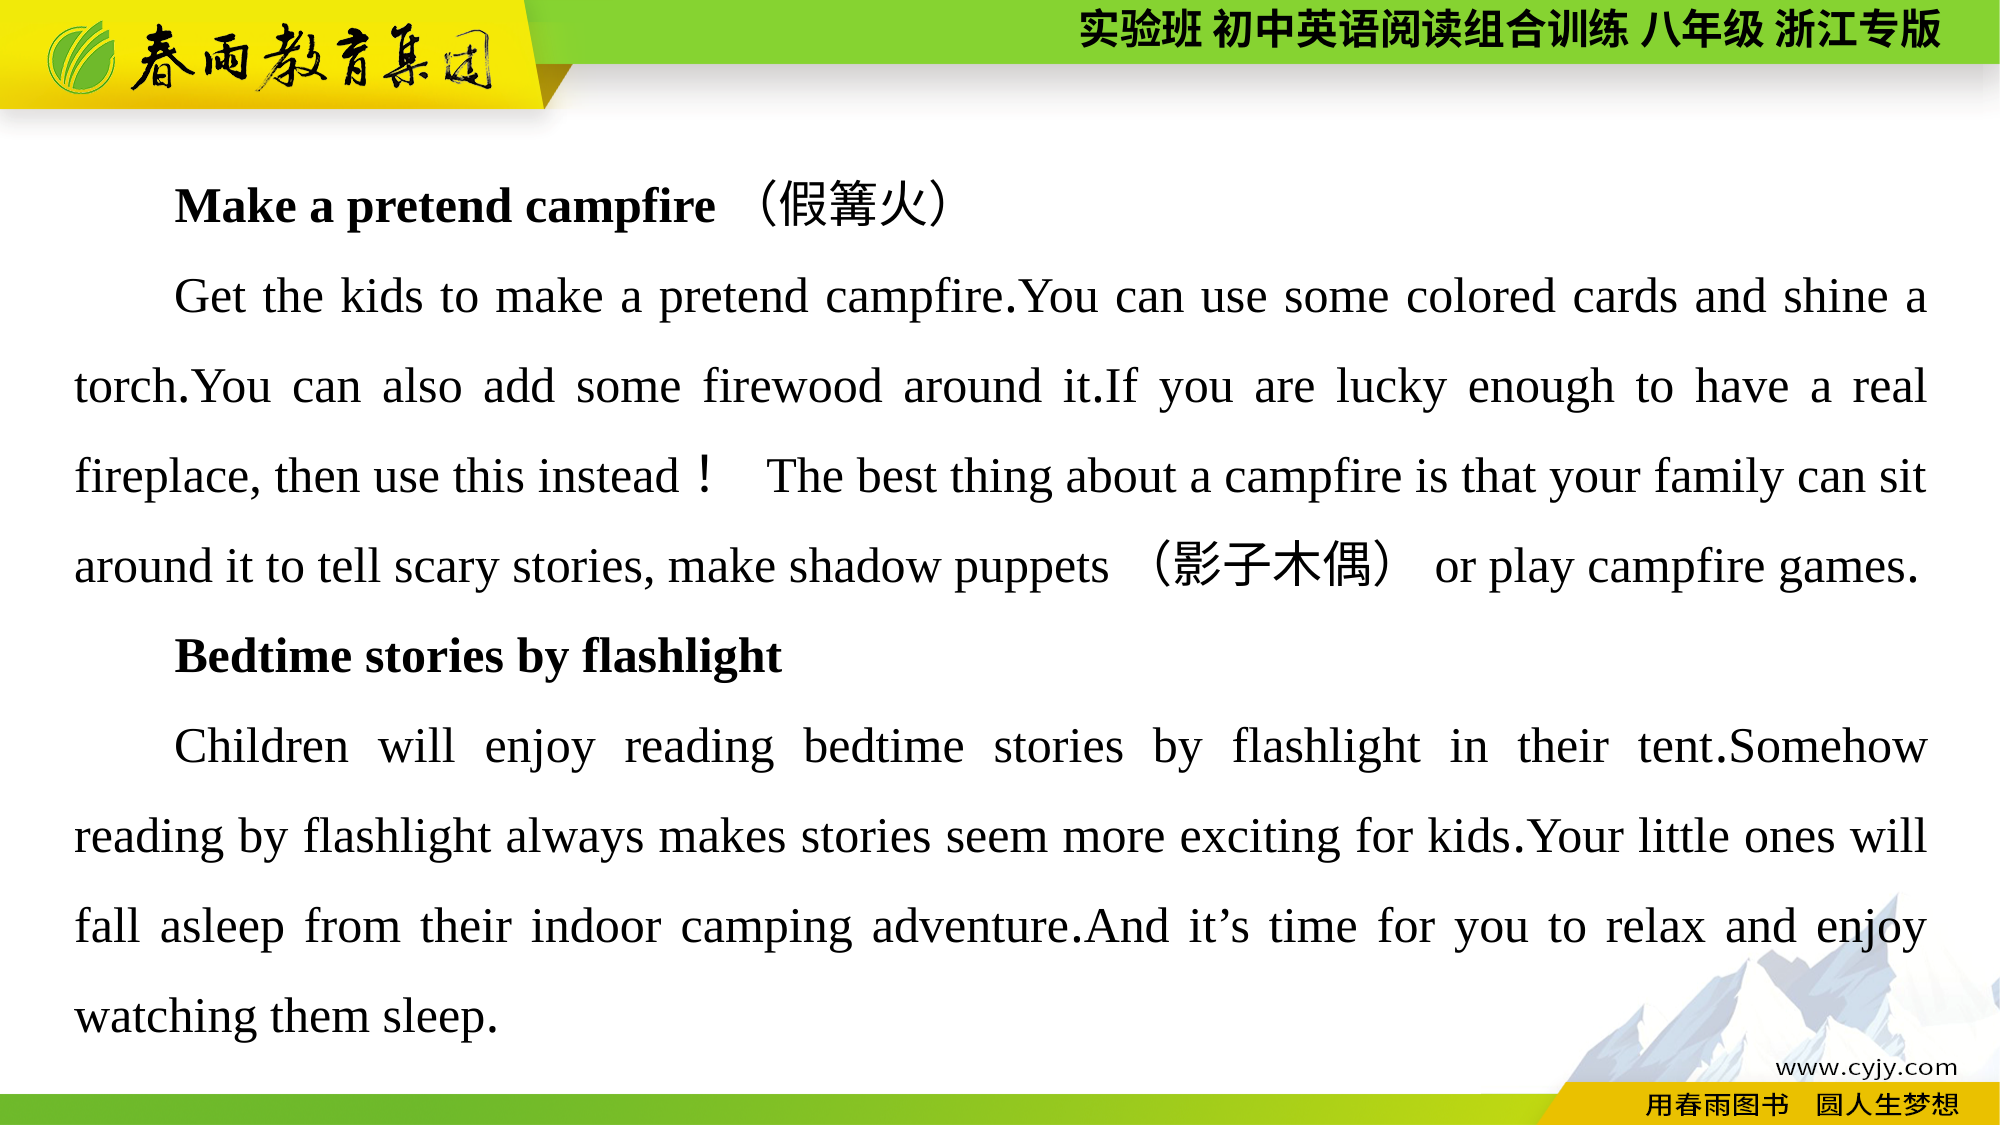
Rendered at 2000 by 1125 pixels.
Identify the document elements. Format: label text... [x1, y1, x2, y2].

list Make a pretend campfire（假篝火） Get the kids to make a pretend campfire.You can use some colored cards and shine a torch.You can also add some firewood around it.If you are lucky enough to have a real fireplace, then use this instead！ The best thing about a campfire is that your family can sit around it to tell scary stories, make shadow puppets（影子木偶）or play campfire games. Bedtime stories by flashlight Children will enjoy reading bedtime stories by flashlight in their tent.Somehow reading by flashlight always makes stories seem more exciting for kids.Your little ones will fall asleep from their indoor camping adventure.And it’s time for you to relax and enjoy watching them sleep. [59, 134, 1944, 1059]
picture [0, 0, 2000, 1125]
